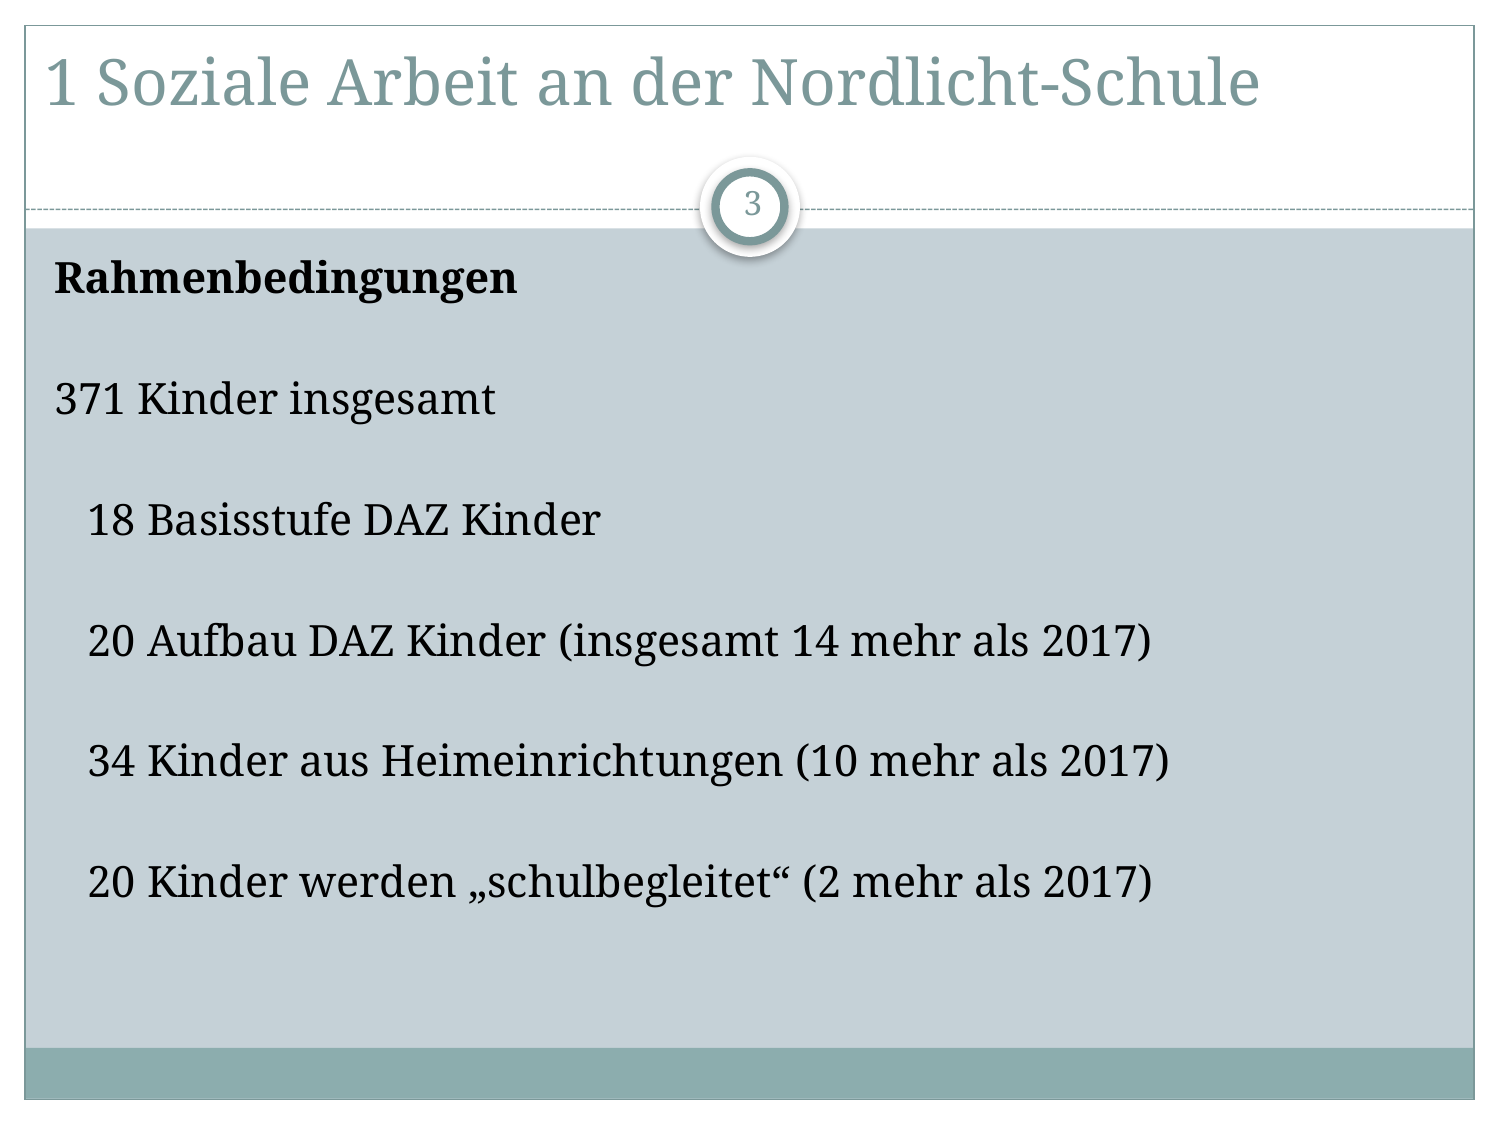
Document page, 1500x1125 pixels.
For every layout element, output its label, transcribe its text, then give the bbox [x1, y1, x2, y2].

slide_number 3 [715, 168, 791, 241]
title 1 Soziale Arbeit an der Nordlicht-Schule [29, 30, 1317, 243]
list Rahmenbedingungen 371 Kinder insgesamt 18 Basisstufe DAZ Kinder 20 Aufbau DAZ Kinder (insgesamt 14 mehr als 2017) 34 Kinder aus Heimeinrichtungen (10 mehr als 2017) 20 Kinder werden „schulbegleitet“ (2 mehr als 2017) [29, 243, 1471, 1094]
